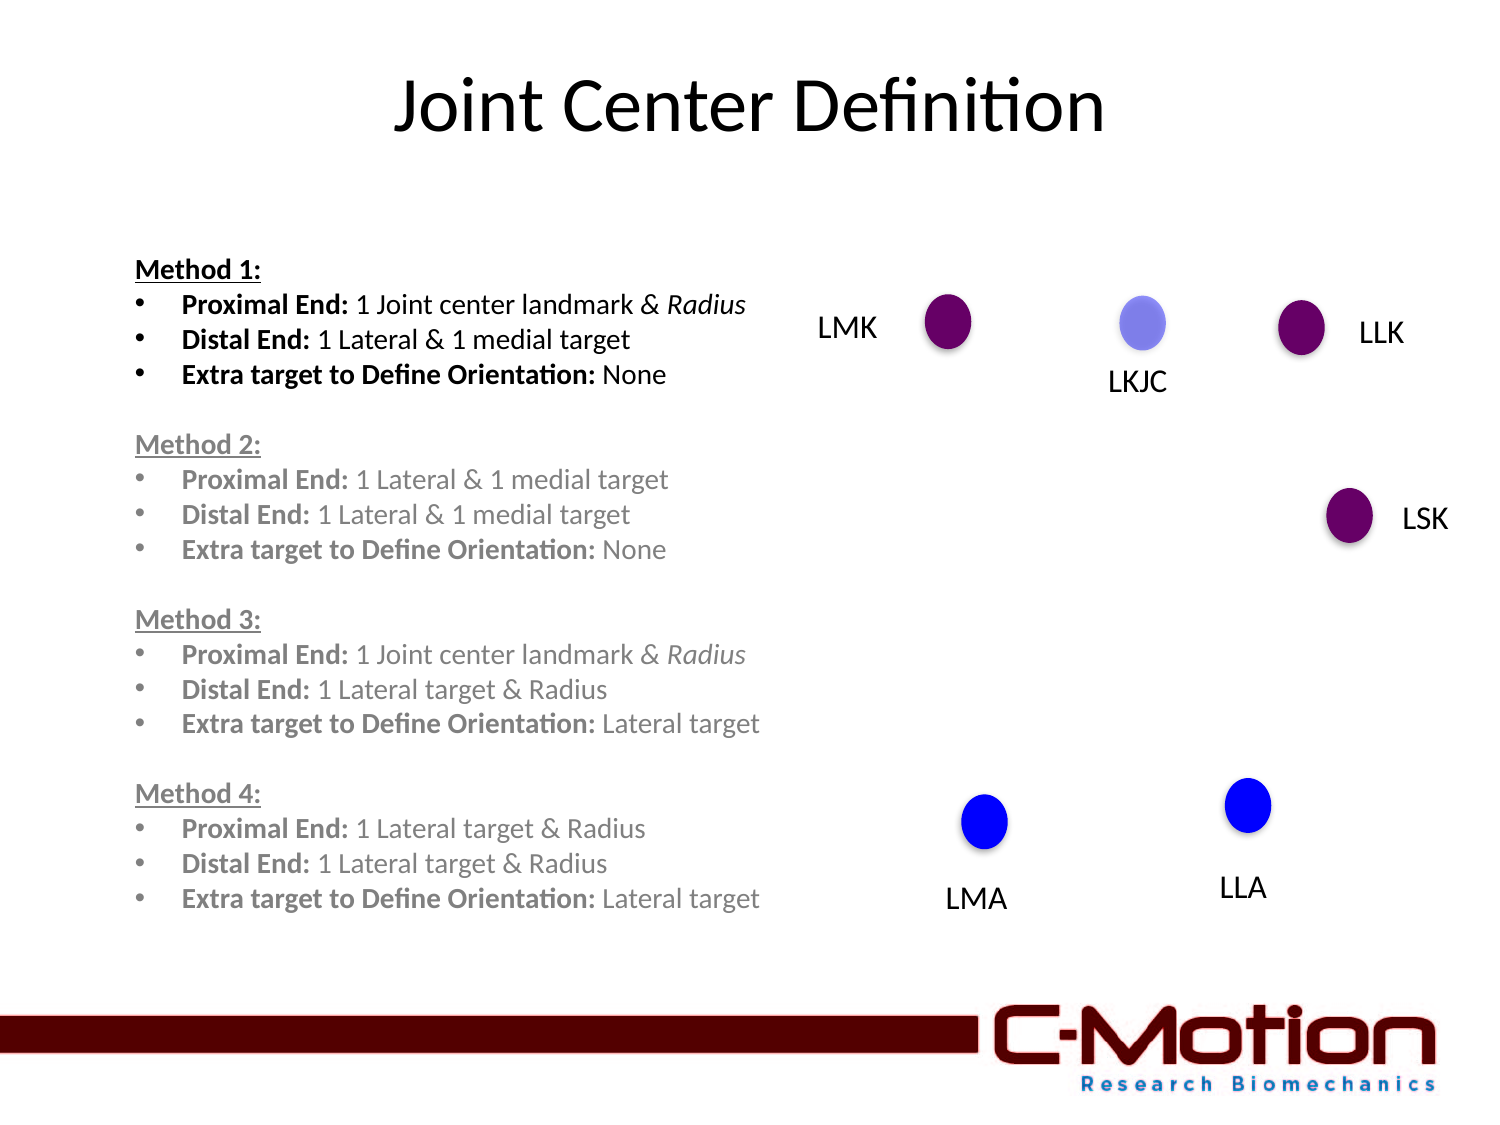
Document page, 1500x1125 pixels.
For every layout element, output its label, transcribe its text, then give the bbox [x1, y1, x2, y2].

text_box Method 1: Proximal End: 1 Joint center landmark & Radius Distal End: 1 Lateral & 1 medial target Extra target to Define Orientation: None Method 2: Proximal End: 1 Lateral & 1 medial target Distal End: 1 Lateral & 1 medial target Extra target to Define Orientation: None Method 3: Proximal End: 1 Joint center landmark & Radius Distal End: 1 Lateral target & Radius Extra target to Define Orientation: Lateral target Method 4: Proximal End: 1 Lateral target & Radius Distal End: 1 Lateral target & Radius Extra target to Define Orientation: Lateral target [120, 243, 806, 922]
picture [0, 987, 1500, 1096]
title Joint Center Definition [75, 45, 1425, 233]
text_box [802, 298, 1485, 926]
